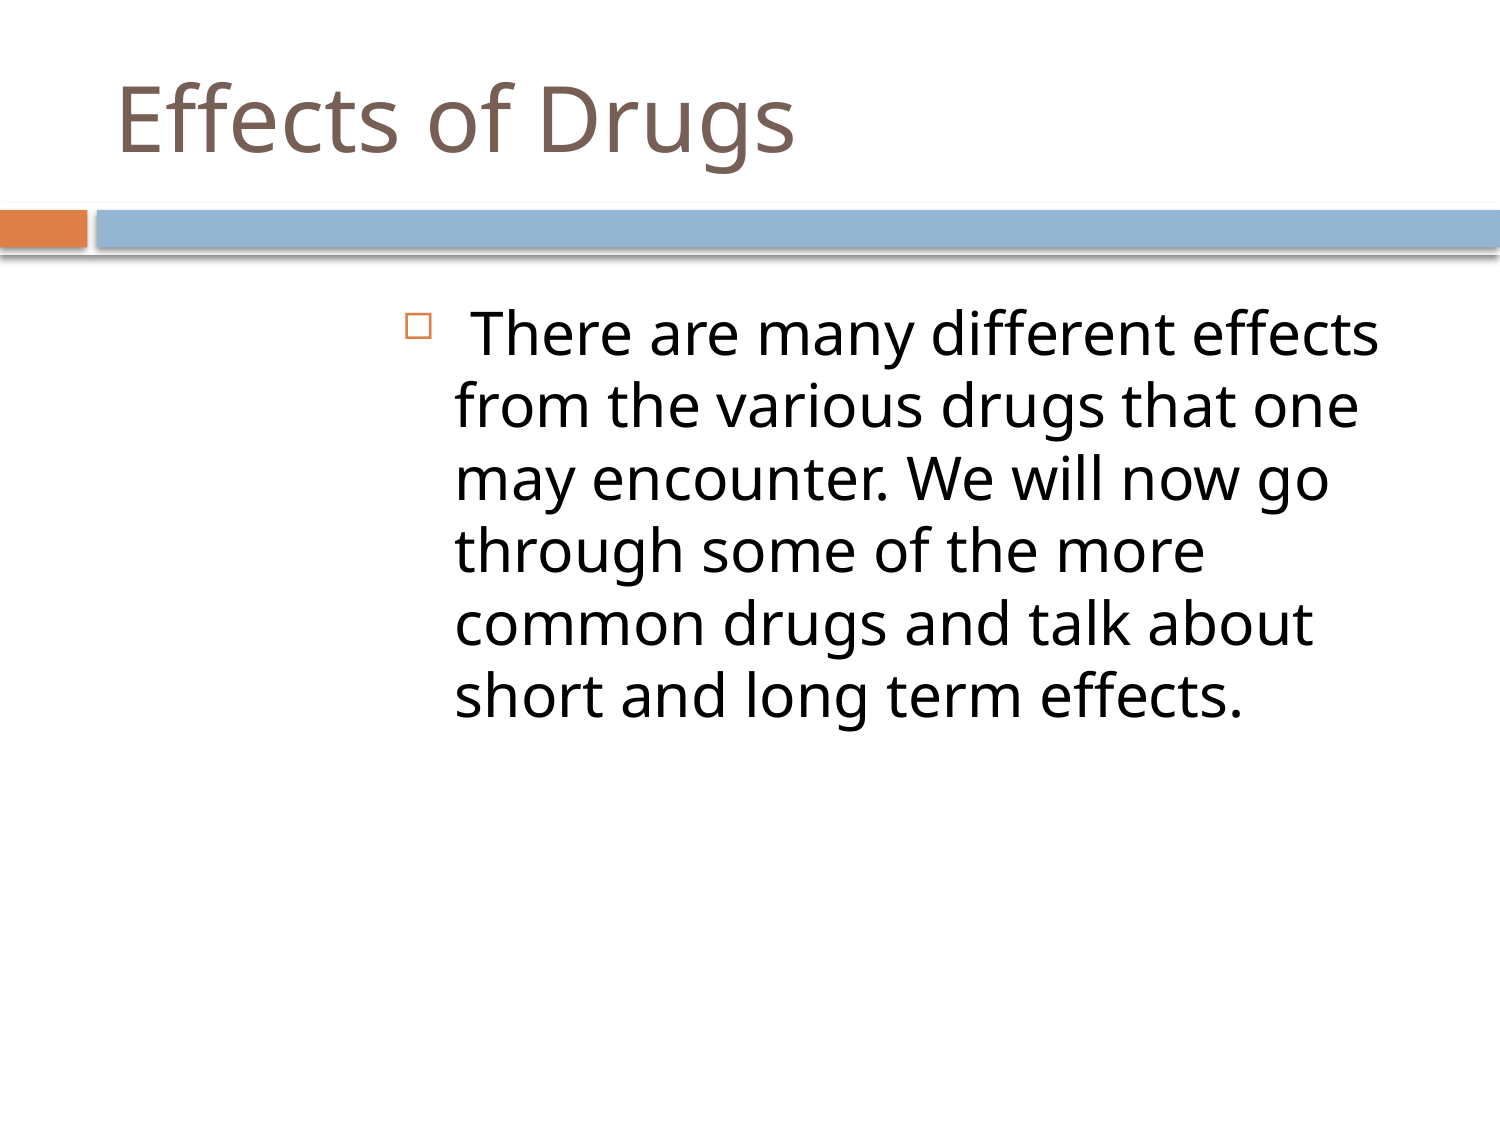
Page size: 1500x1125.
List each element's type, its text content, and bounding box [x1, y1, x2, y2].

title Effects of Drugs [99, 44, 1425, 188]
list There are many different effects from the various drugs that one may encounter. We will now go through some of the more common drugs and talk about short and long term effects. [387, 287, 1438, 1013]
